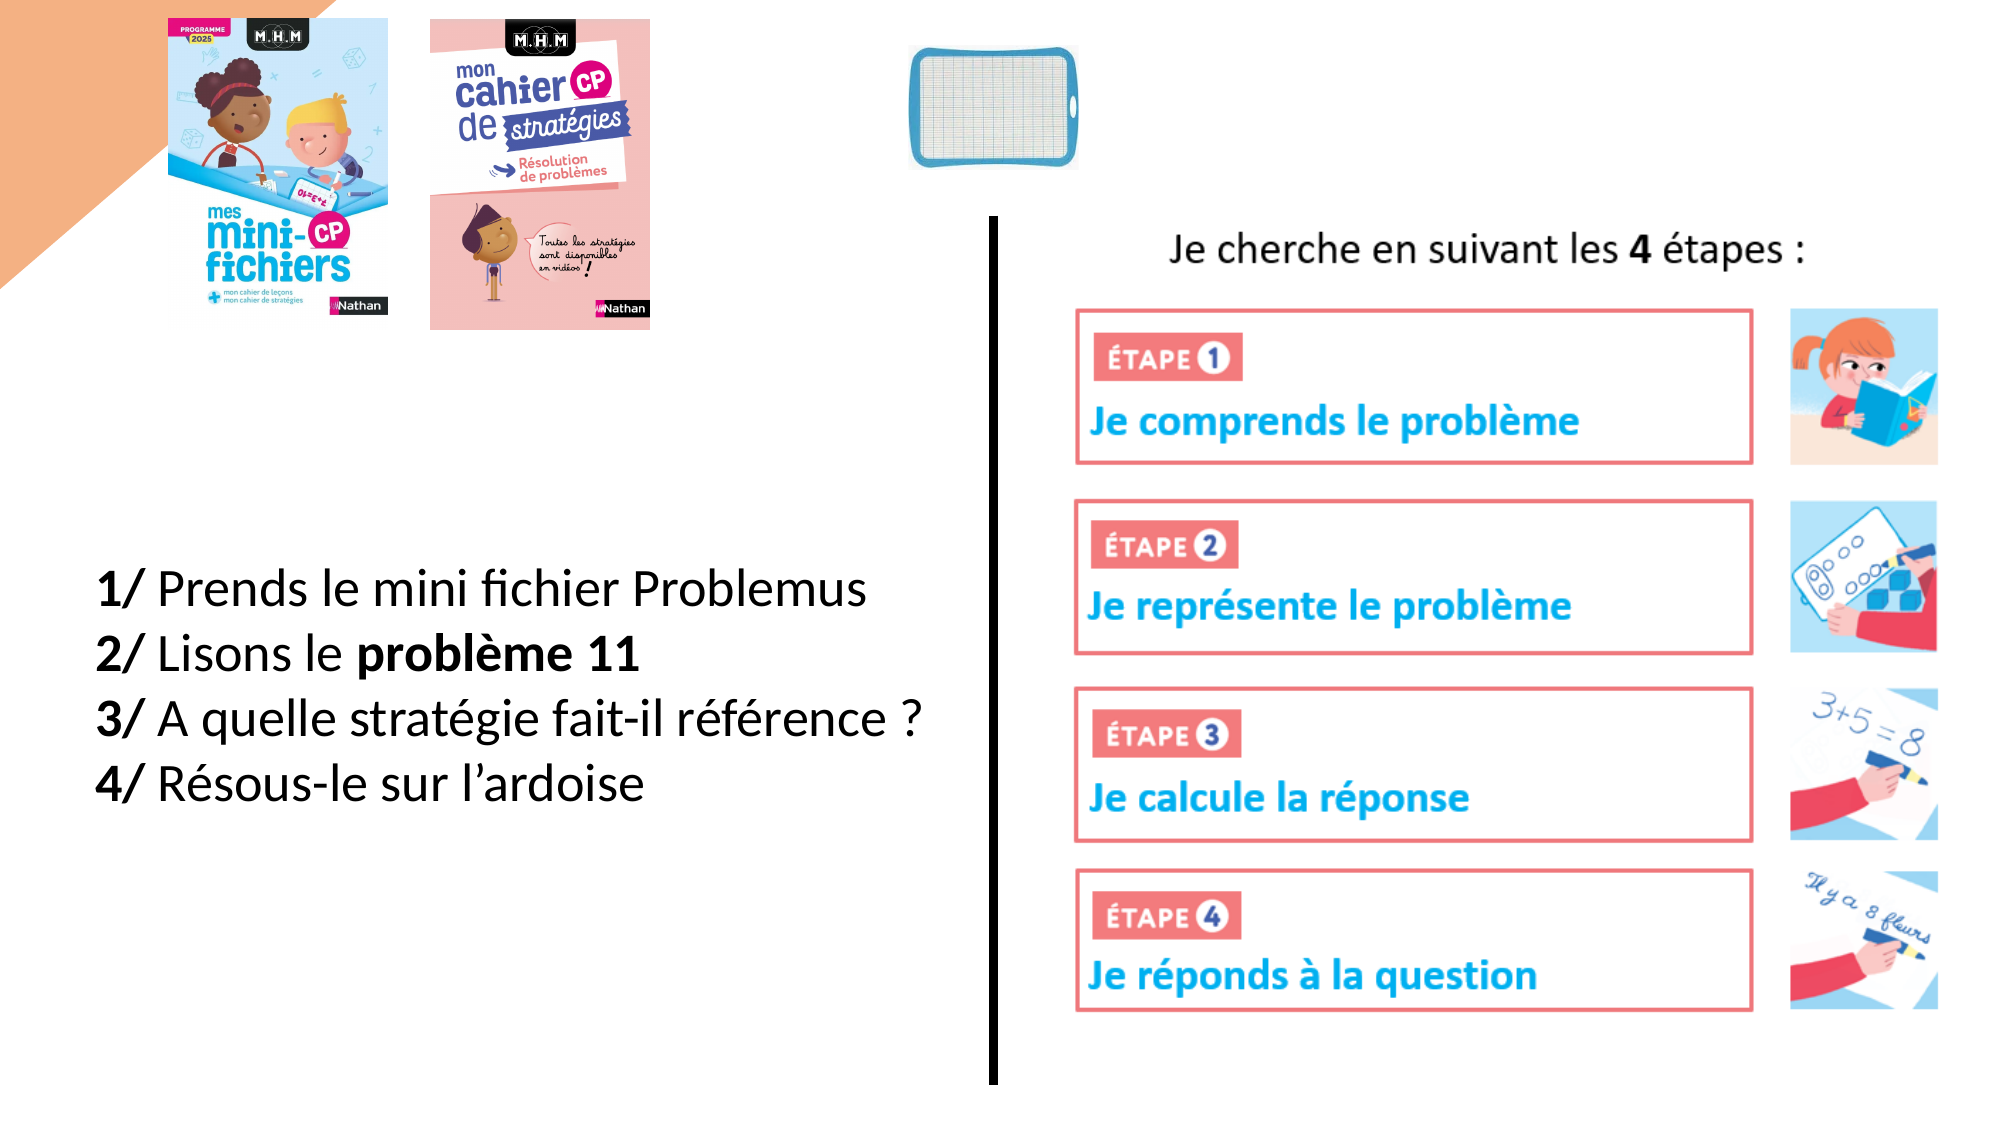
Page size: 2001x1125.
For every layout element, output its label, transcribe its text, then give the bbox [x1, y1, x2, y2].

picture [908, 45, 1079, 170]
picture [168, 18, 388, 330]
picture [1043, 205, 1985, 1025]
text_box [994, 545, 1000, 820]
text_box [0, 0, 337, 290]
picture [430, 18, 650, 330]
text_box 1/ Prends le mini fichier Problemus 2/ Lisons le problème 11 3/ A quelle stratégie fait-il référence ? 4/ Résous-le sur l’ardoise [80, 545, 993, 820]
